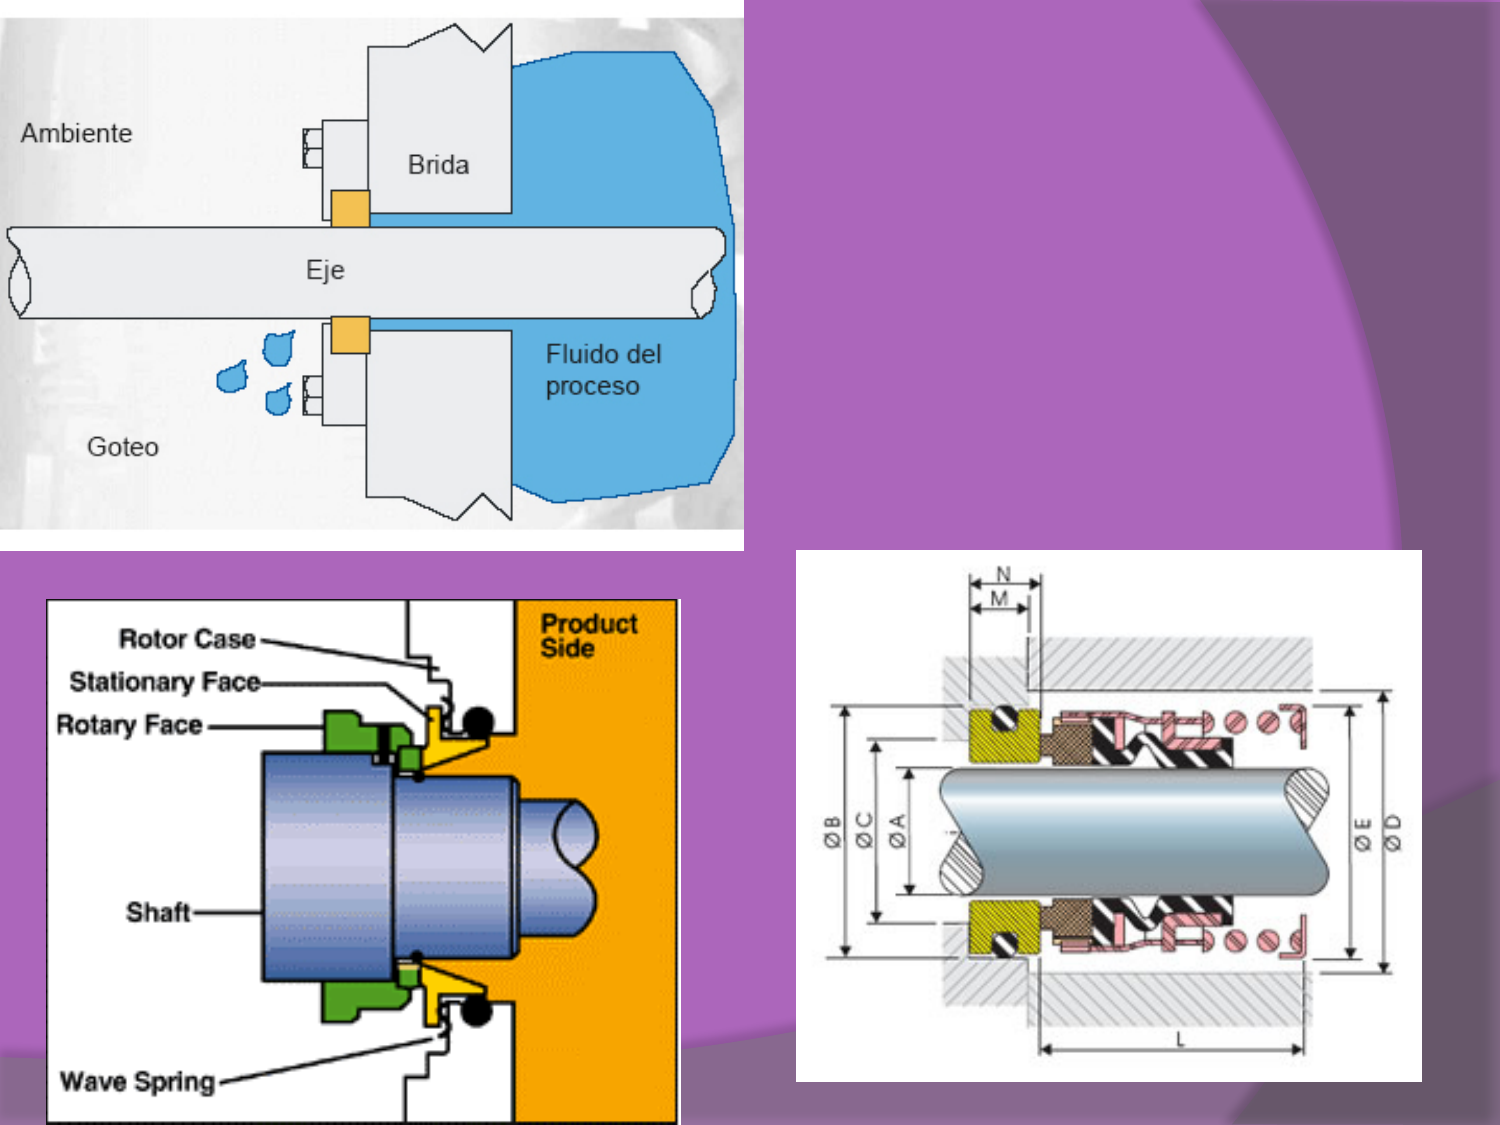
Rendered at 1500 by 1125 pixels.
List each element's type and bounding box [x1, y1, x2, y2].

picture [0, 0, 744, 552]
picture [796, 550, 1423, 1083]
picture [46, 599, 682, 1125]
